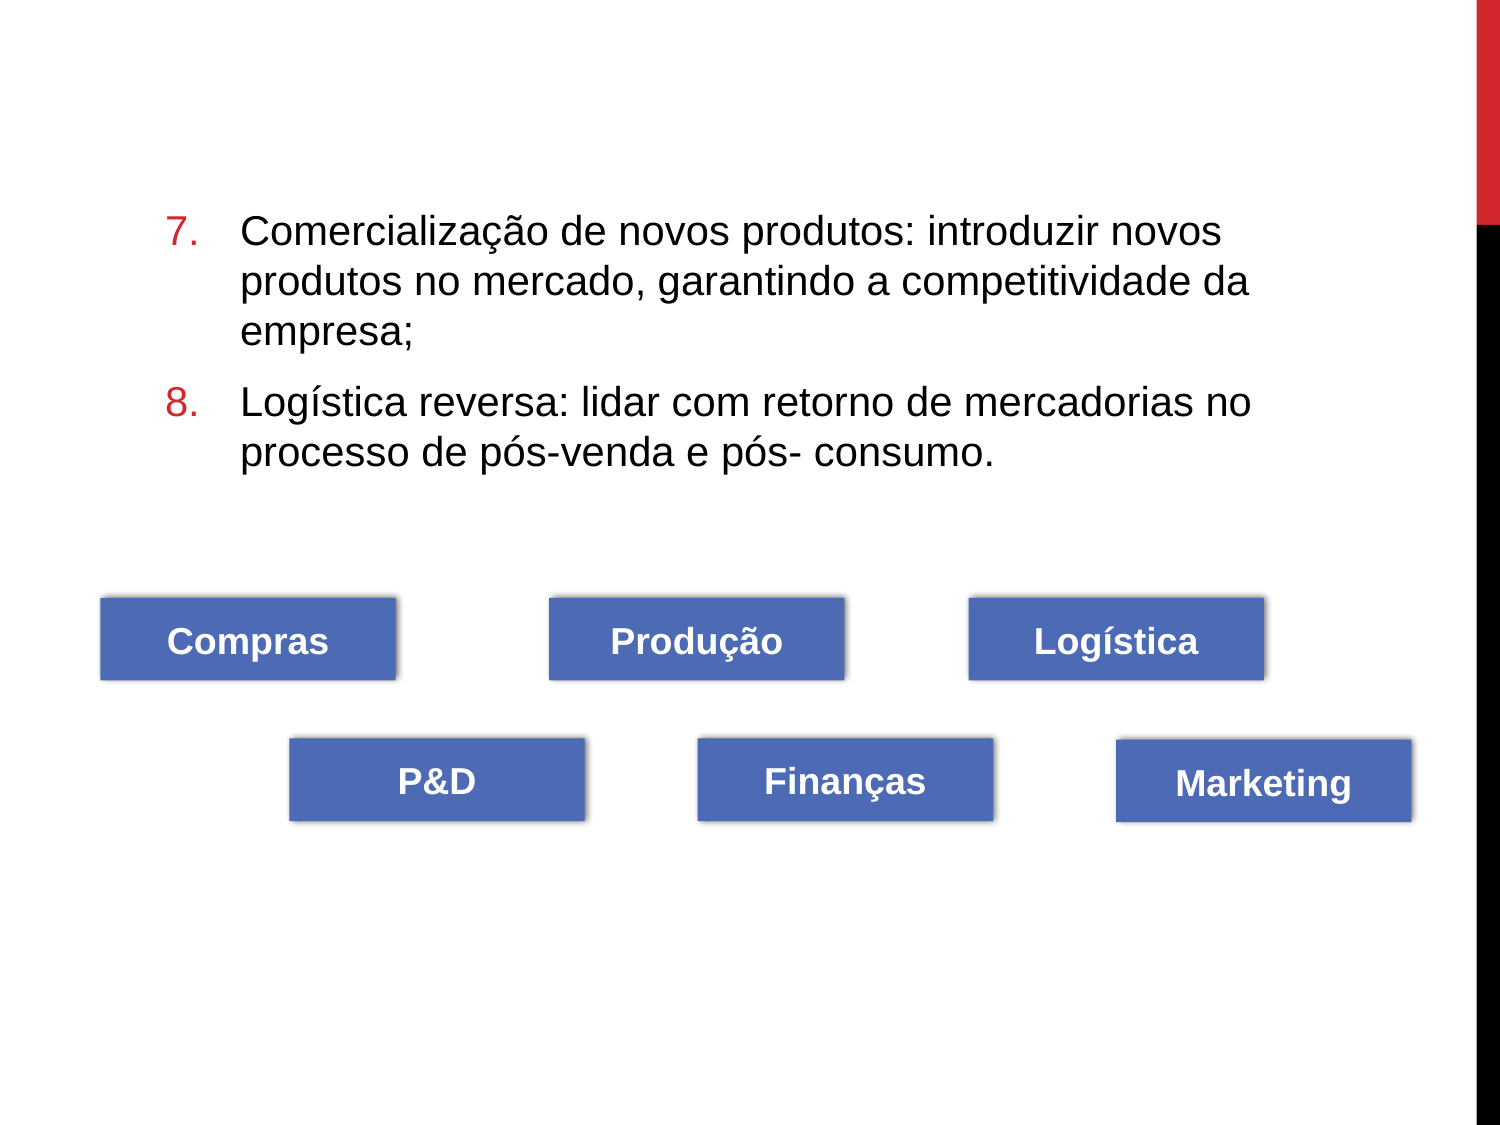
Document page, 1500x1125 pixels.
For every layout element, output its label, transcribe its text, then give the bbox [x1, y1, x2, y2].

text_box Marketing [1116, 739, 1412, 823]
text_box Compras [100, 597, 396, 681]
text_box P&D [289, 738, 585, 822]
text_box Finanças [697, 738, 994, 822]
text_box Produção [549, 597, 845, 681]
list Comercialização de novos produtos: introduzir novos produtos no mercado, garantindo a competitividade da empresa; Logística reversa: lidar com retorno de mercadorias no processo de pós-venda e pós- consumo. [75, 125, 1325, 1005]
text_box Logística [968, 597, 1264, 681]
